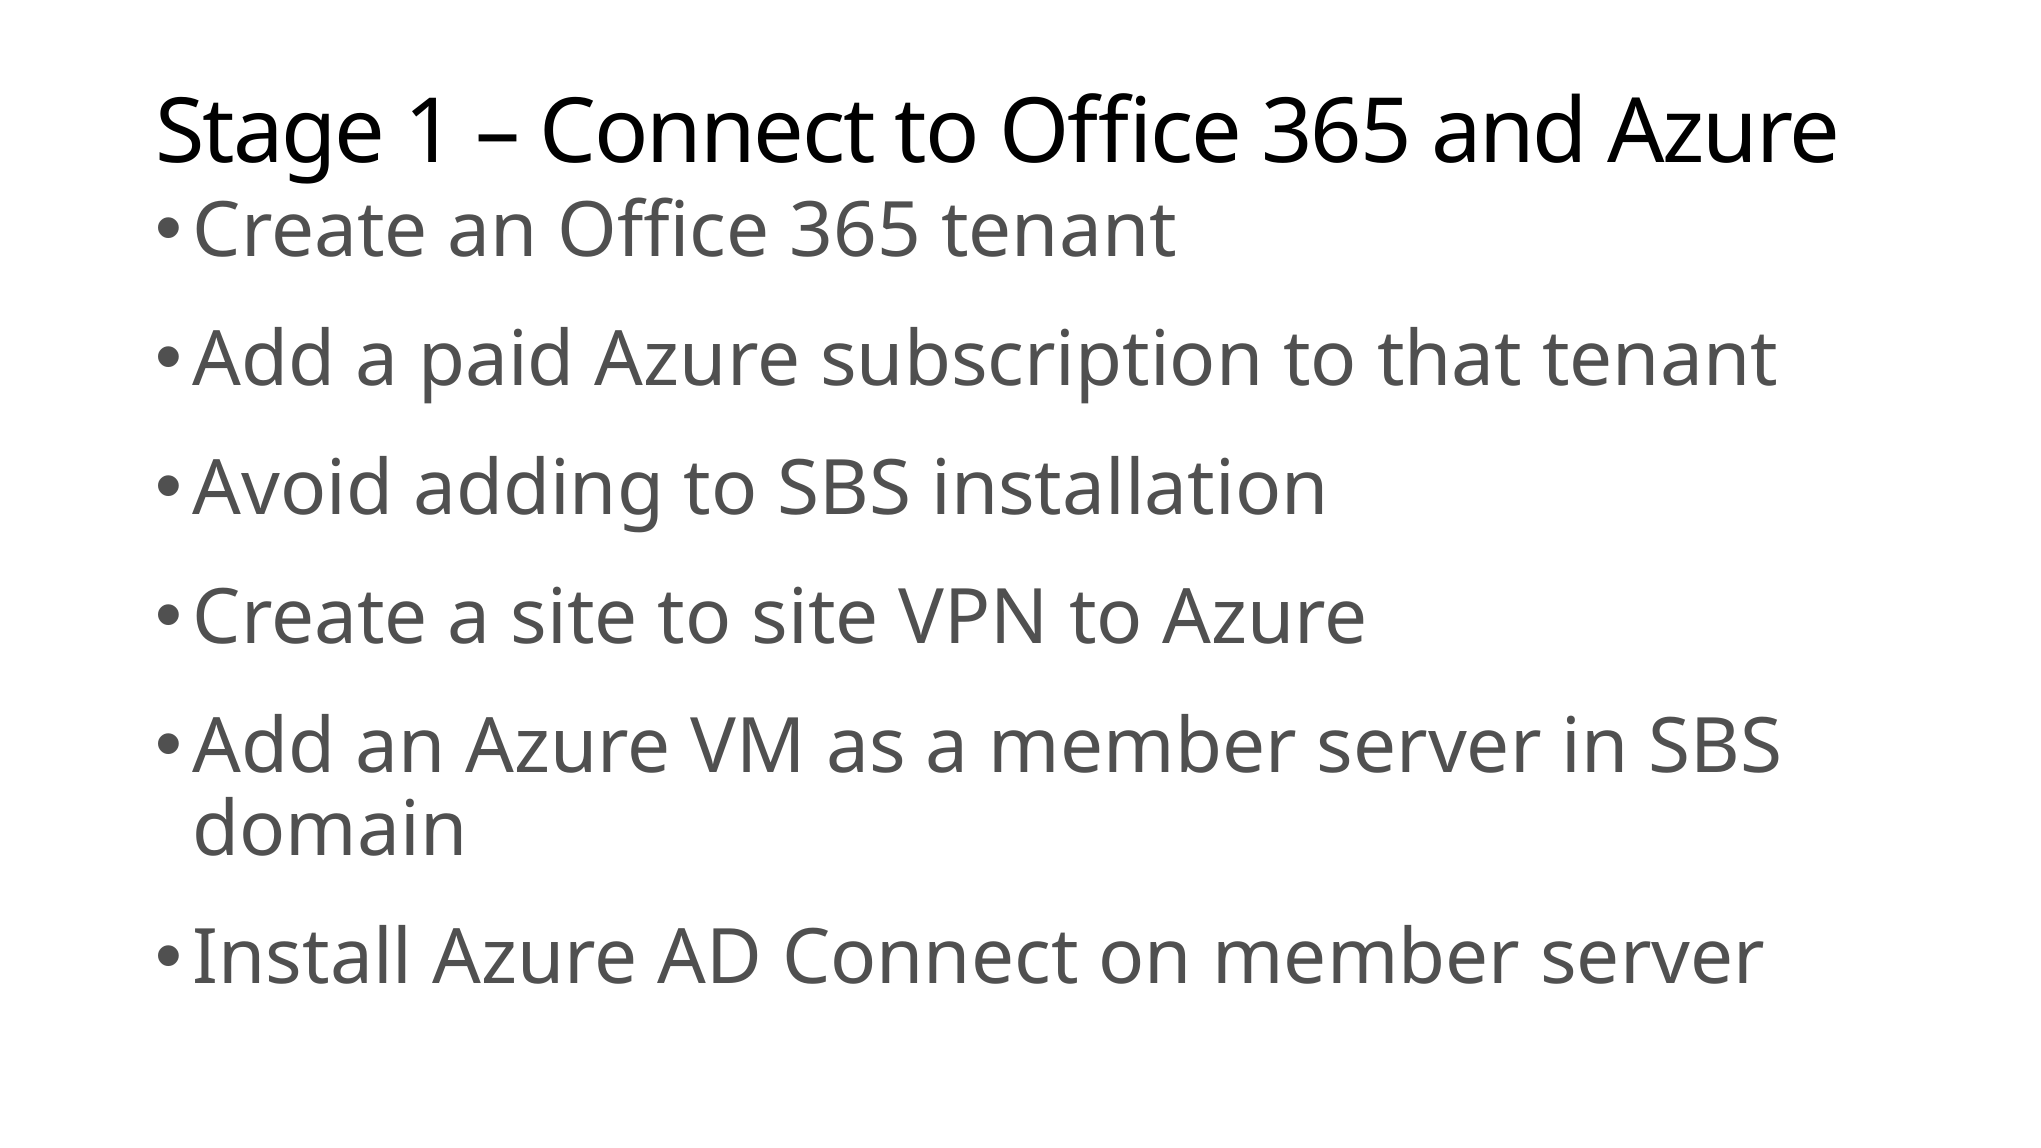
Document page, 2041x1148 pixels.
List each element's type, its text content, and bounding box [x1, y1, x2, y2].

title Stage 1 – Connect to Office 365 and Azure [140, 18, 1900, 183]
text_box Create an Office 365 tenant Add a paid Azure subscription to that tenant Avoid adding to SBS installation Create a site to site VPN to Azure Add an Azure VM as a member server in SBS domain Install Azure AD Connect on member server [140, 183, 1900, 912]
